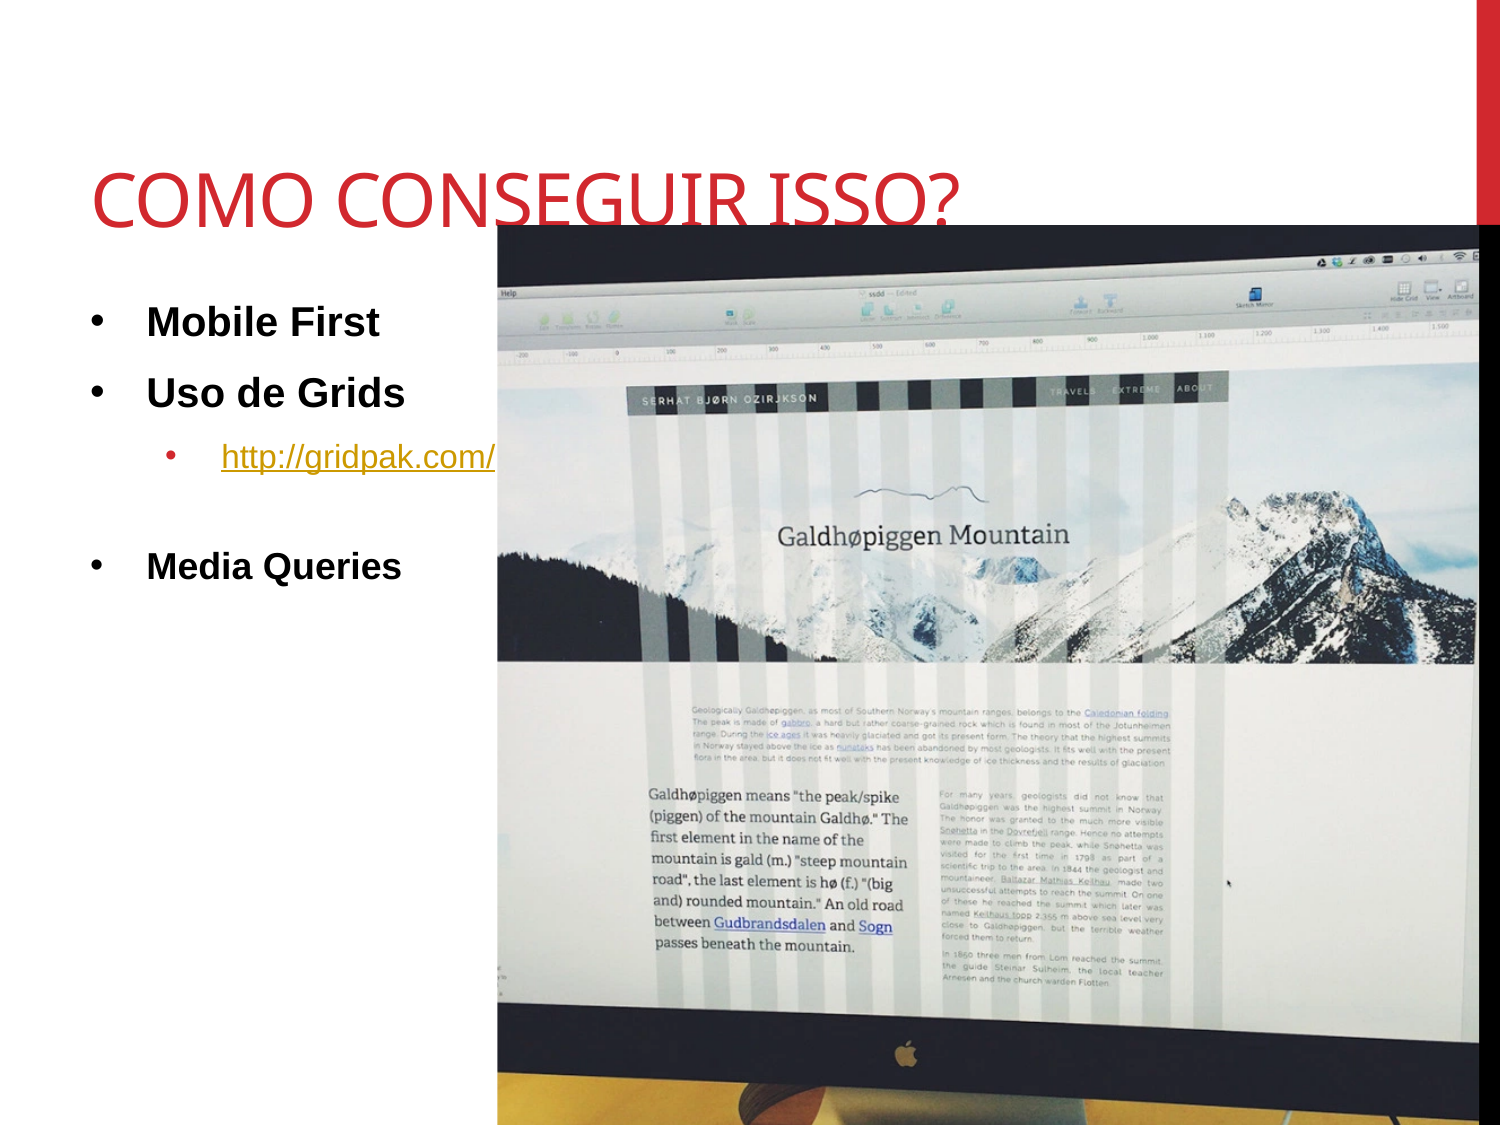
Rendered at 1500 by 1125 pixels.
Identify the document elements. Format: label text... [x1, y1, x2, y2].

list Mobile First Uso de Grids http://gridpak.com/ Media Queries [75, 287, 495, 1005]
picture [496, 225, 1480, 1125]
title Como conseguir isso? [75, 25, 1025, 250]
